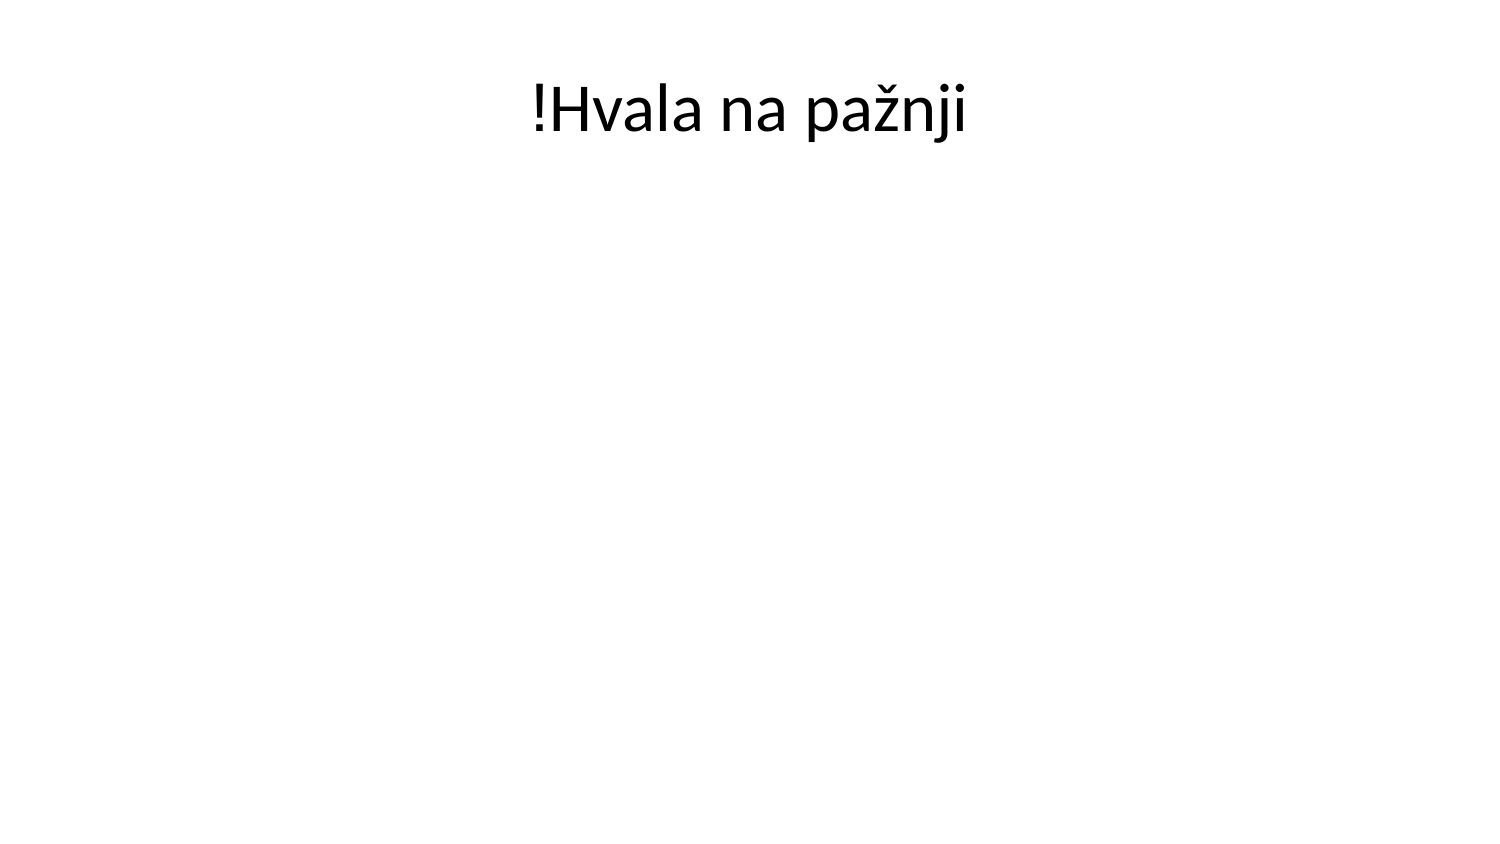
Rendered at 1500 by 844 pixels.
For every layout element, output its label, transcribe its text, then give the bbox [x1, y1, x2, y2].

title Hvala na pažnji! [75, 33, 1425, 175]
